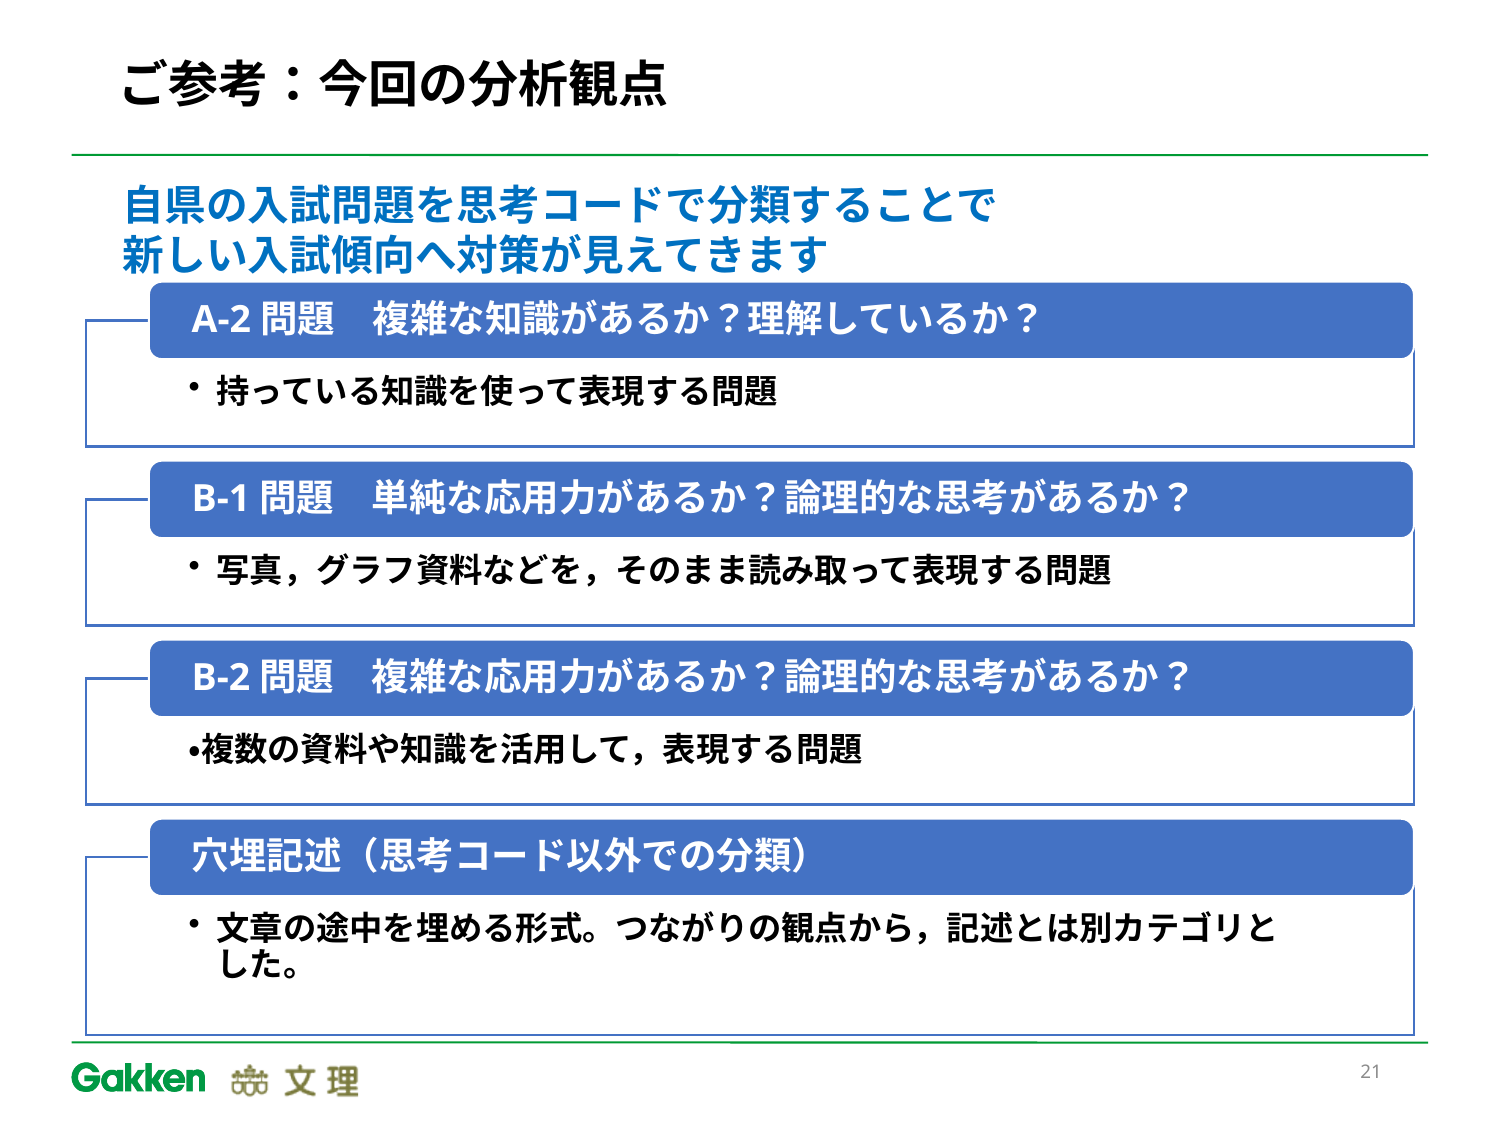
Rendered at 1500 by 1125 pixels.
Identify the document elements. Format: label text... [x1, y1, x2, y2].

slide_number 21 [1059, 1043, 1397, 1103]
text_box 自県の入試問題を思考コードで分類することで 新しい入試傾向へ対策が見えてきます [107, 171, 1344, 274]
picture [71, 1062, 205, 1092]
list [85, 274, 1415, 1043]
title ご参考：今回の分析観点 [103, 59, 1397, 113]
picture [225, 1064, 379, 1099]
